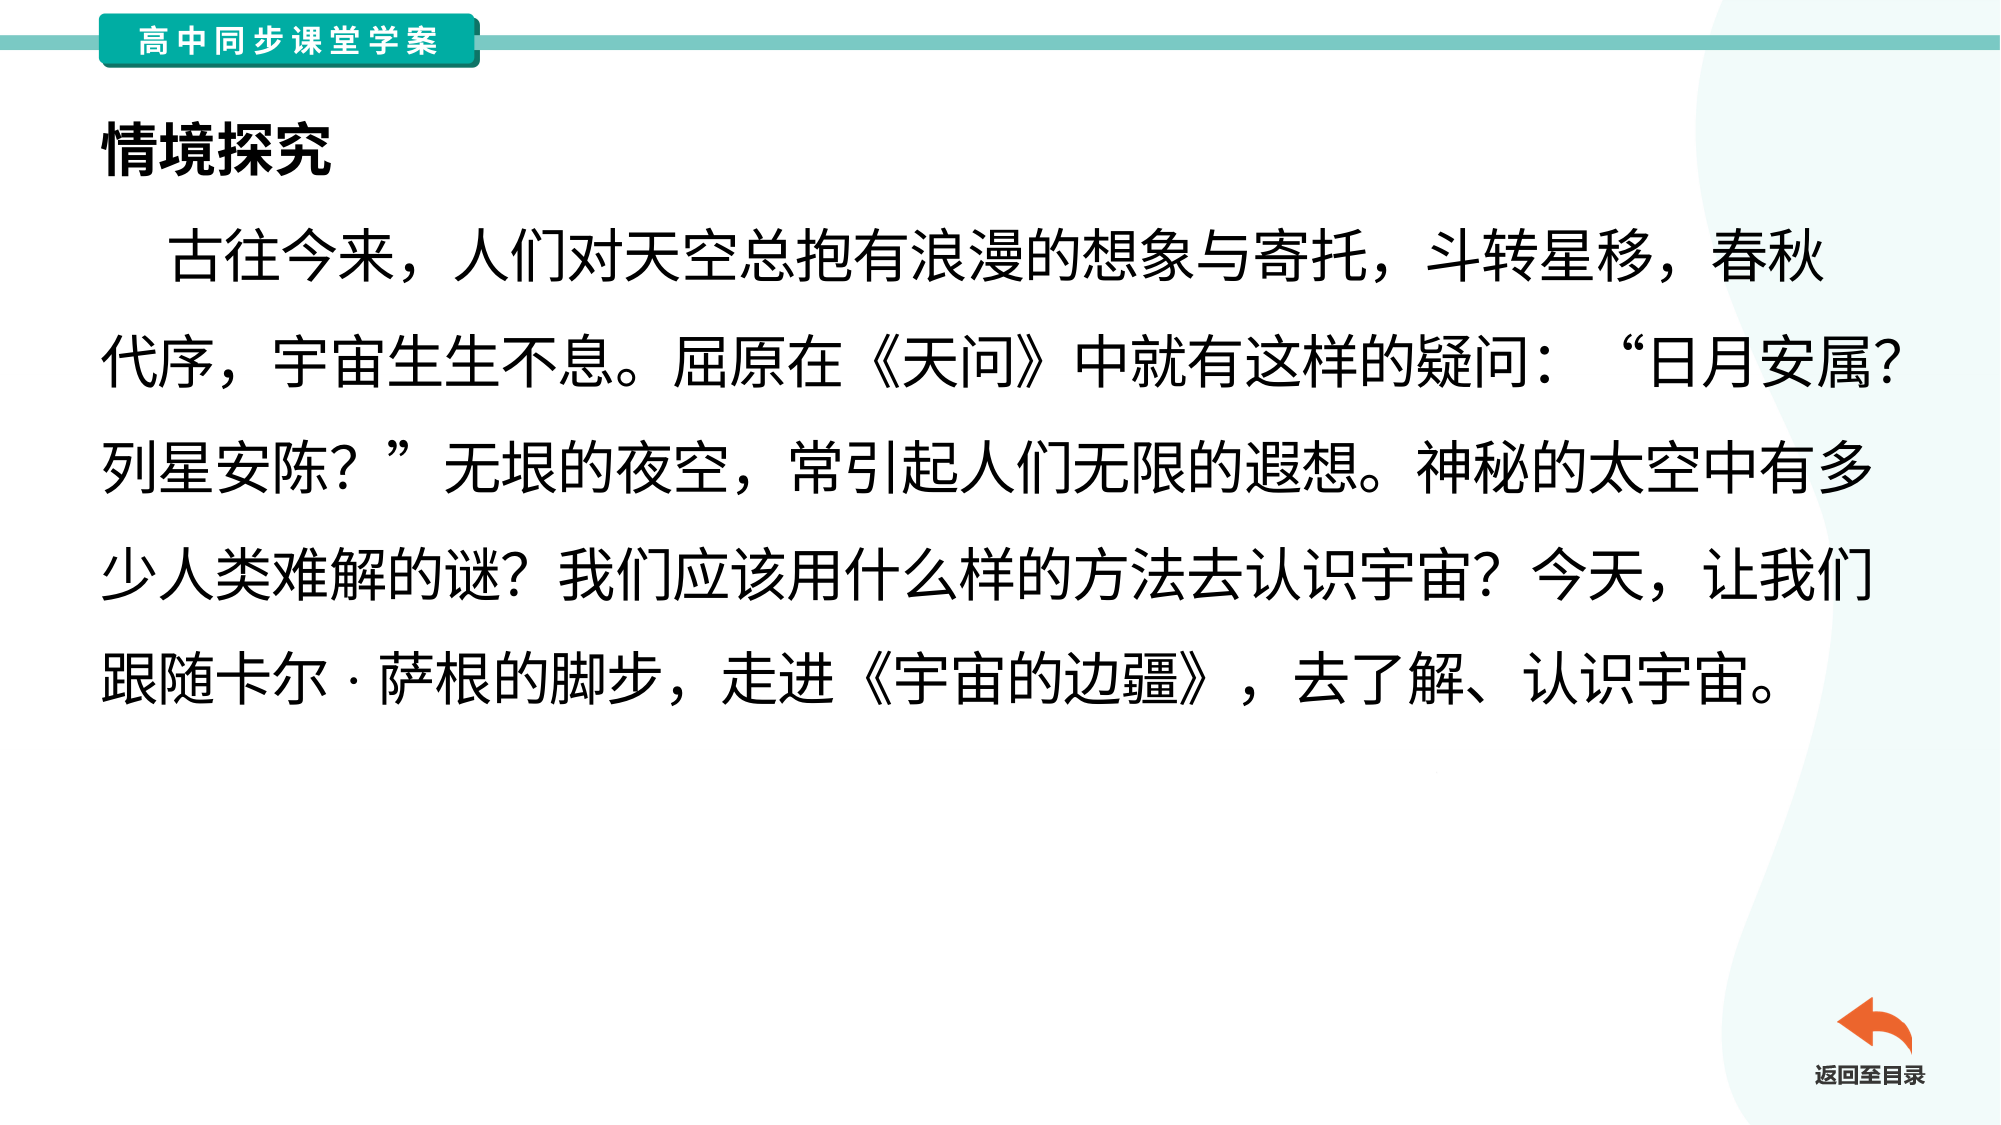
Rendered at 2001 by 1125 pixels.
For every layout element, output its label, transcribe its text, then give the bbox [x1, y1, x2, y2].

picture [0, 0, 2000, 1125]
text_box 情境探究 古往今来，人们对天空总抱有浪漫的想象与寄托，斗转星移，春秋 代序，宇宙生生不息。屈原在《天问》中就有这样的疑问：“日月安属？ 列星安陈？”无垠的夜空，常引起人们无限的遐想。神秘的太空中有多 少人类难解的谜？我们应该用什么样的方法去认识宇宙？今天，让我们 跟随卡尔·萨根的脚步，走进《宇宙的边疆》，去了解、认识宇宙。 [100, 76, 1899, 702]
